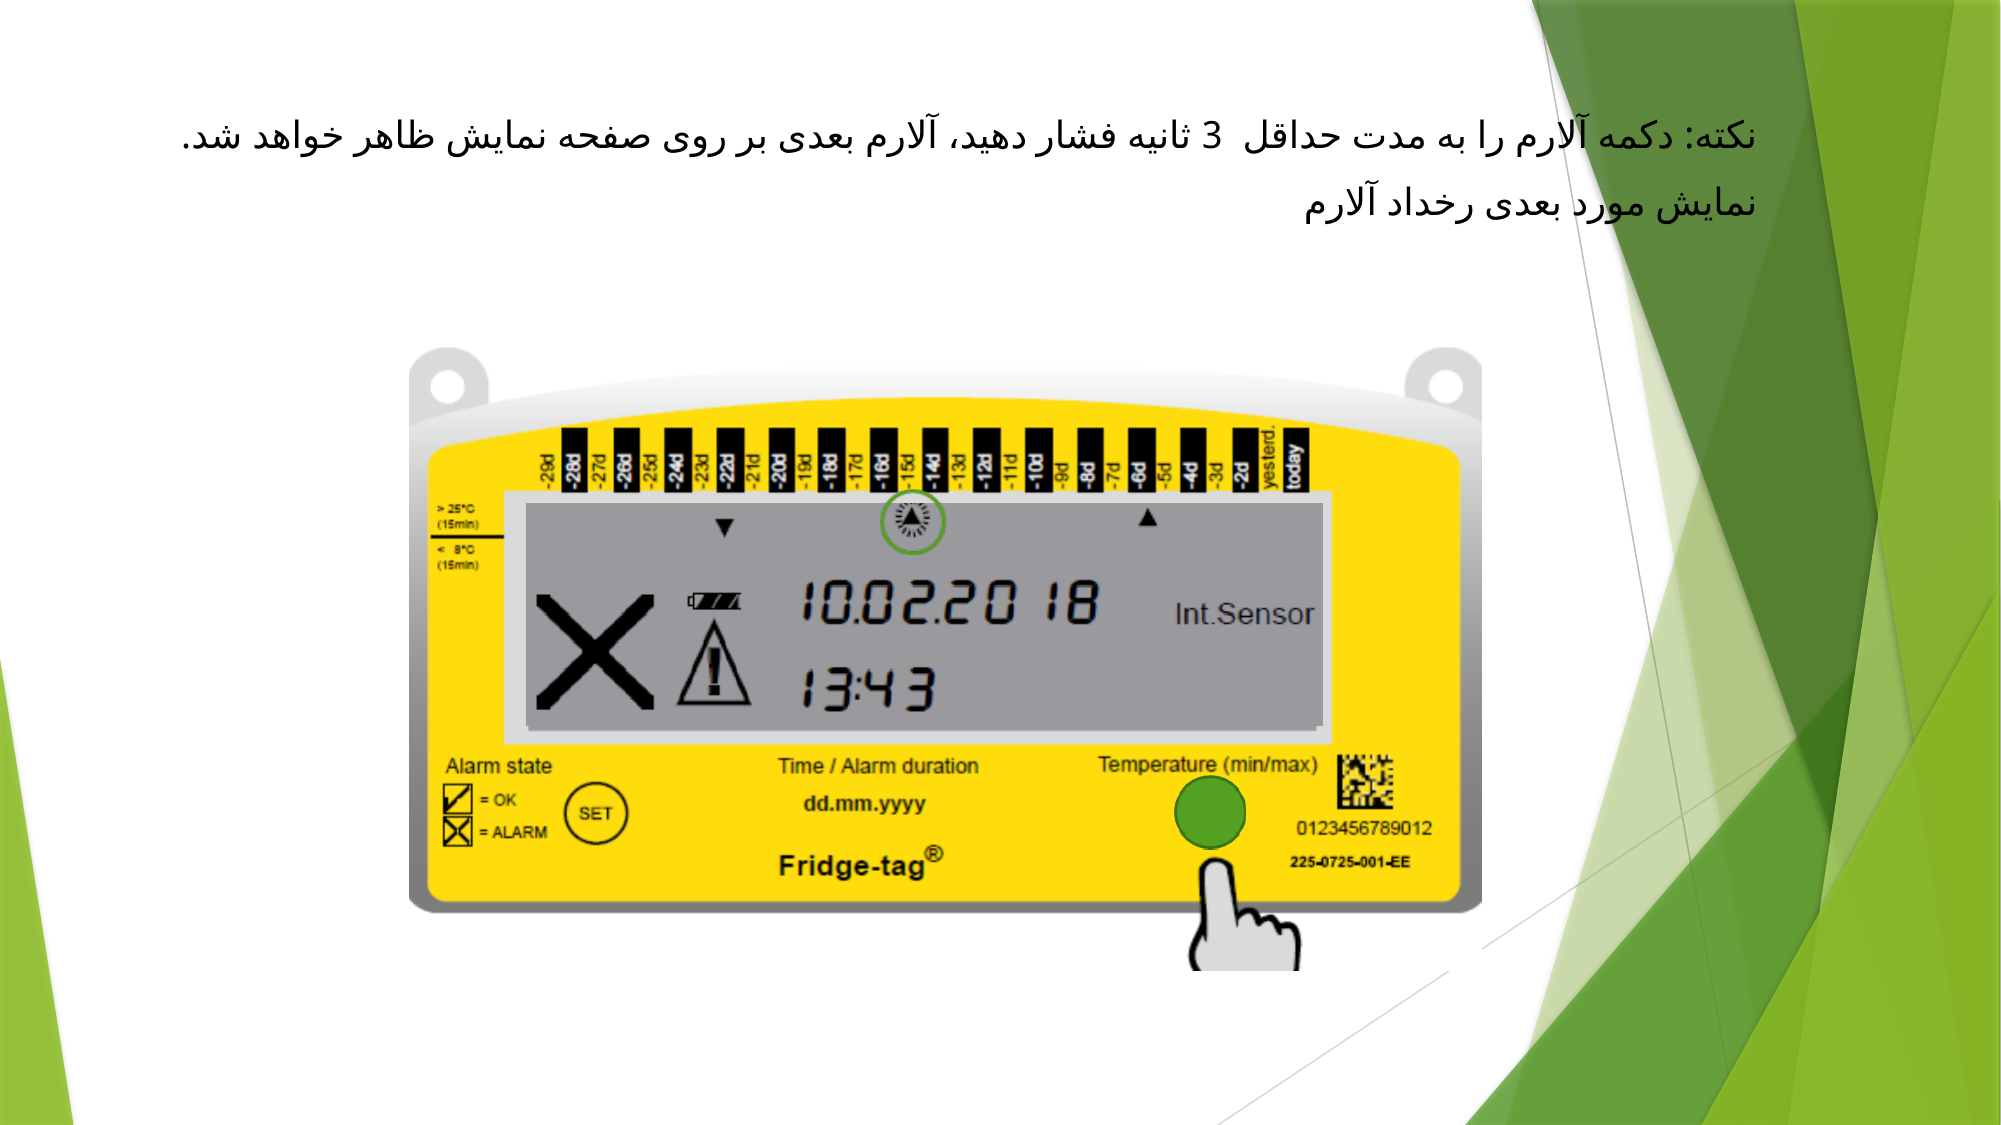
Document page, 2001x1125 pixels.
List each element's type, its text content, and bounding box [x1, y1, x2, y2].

text_box نکته: دکمه آلارم را به مدت حداقل 3 ثانیه فشار دهید، آلارم بعدی بر روی صفحه نمایش ظاهر خواهد شد. نمایش مورد بعدی رخداد آلارم [118, 80, 1773, 231]
picture [408, 346, 1482, 971]
